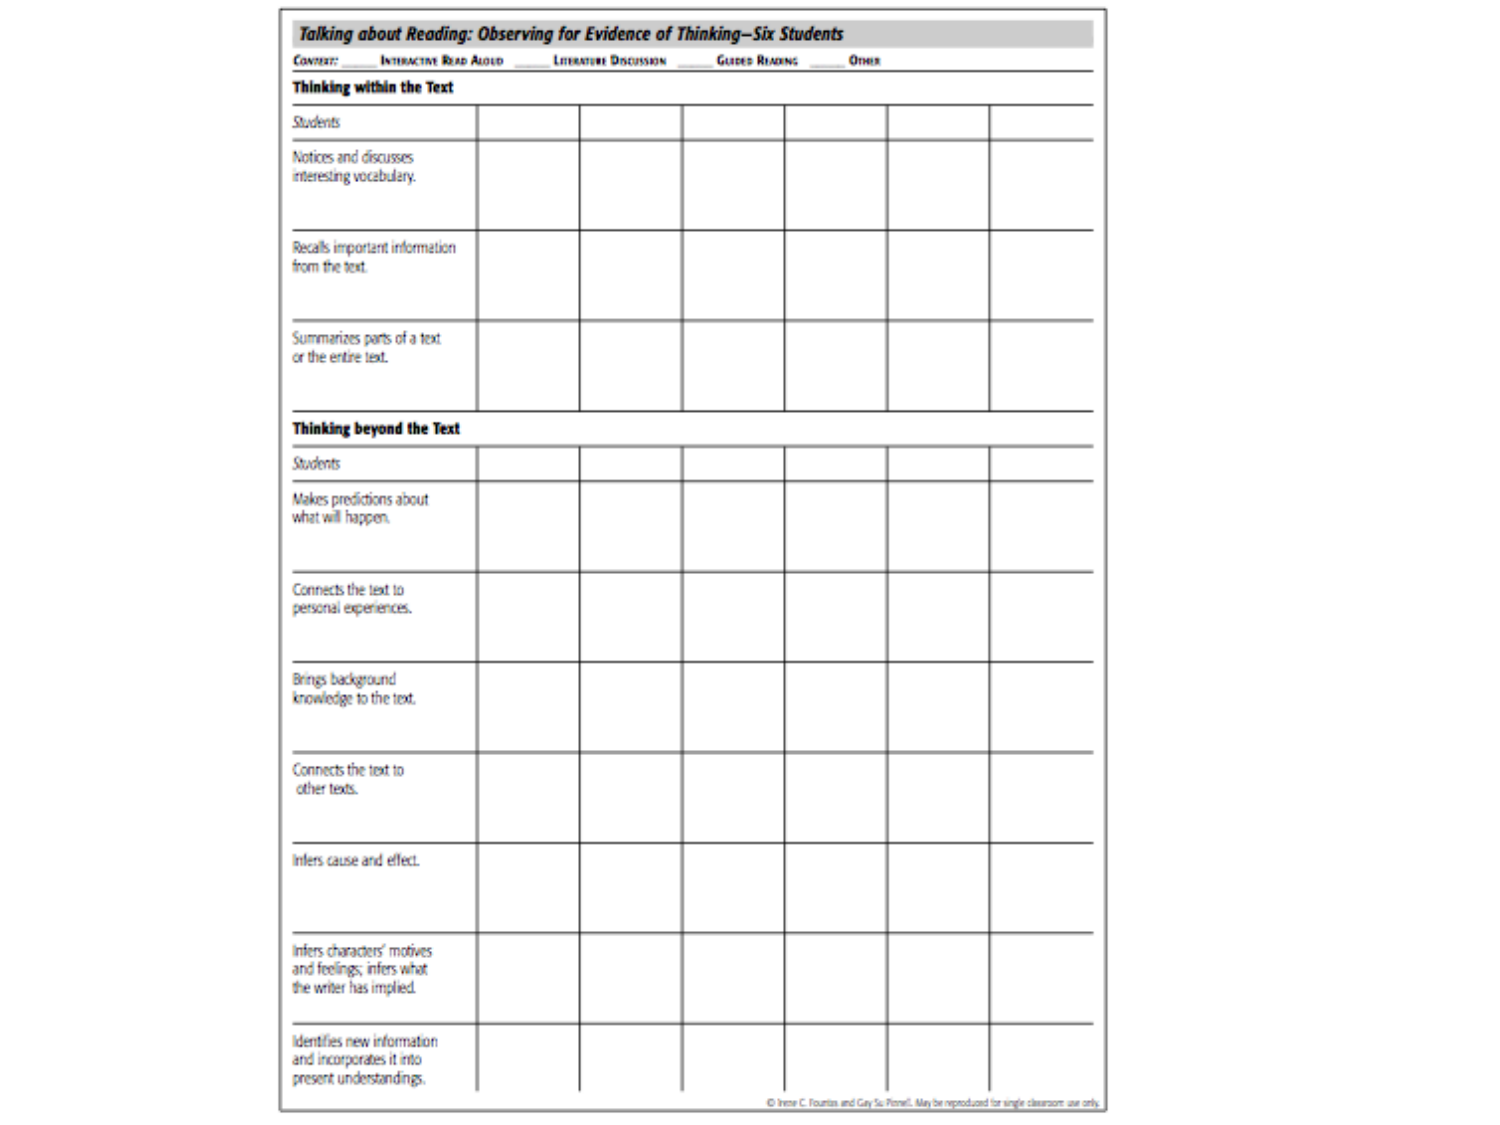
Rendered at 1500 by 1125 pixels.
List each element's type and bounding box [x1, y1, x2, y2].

picture [256, 0, 1124, 1125]
